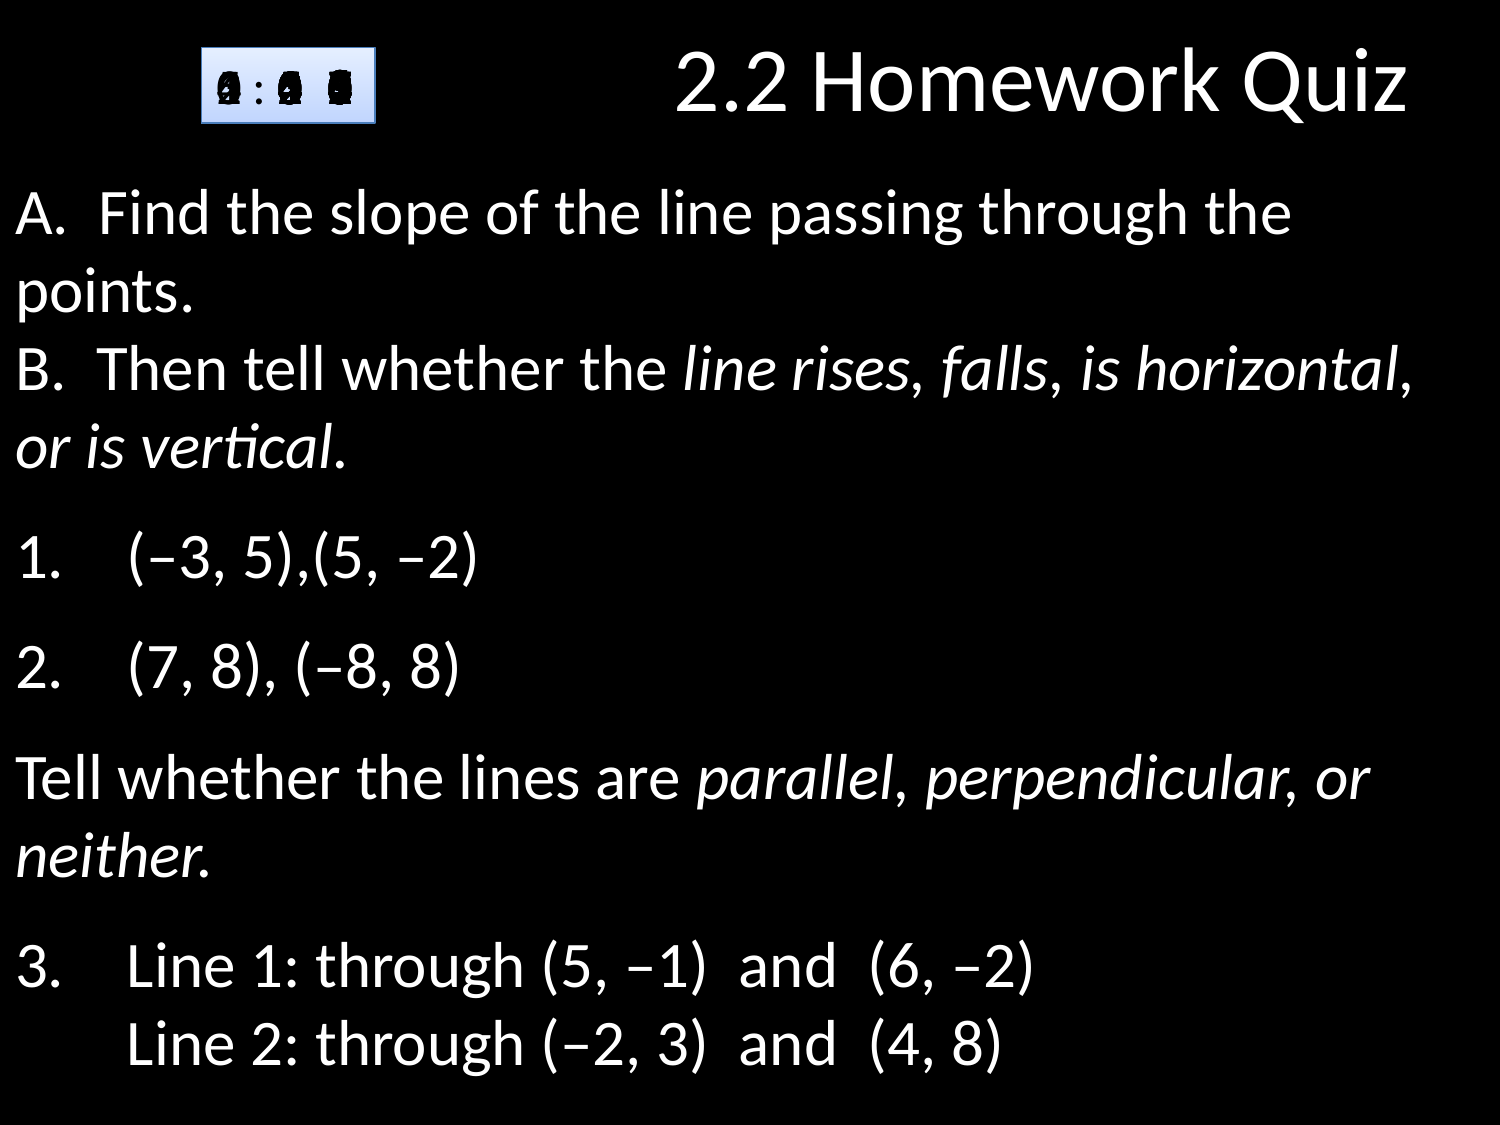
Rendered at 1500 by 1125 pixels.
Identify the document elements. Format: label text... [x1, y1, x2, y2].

list A. Find the slope of the line passing through the points. B. Then tell whether the line rises, falls, is horizontal, or is vertical. (–3, 5),(5, –2) (7, 8), (–8, 8) Tell whether the lines are parallel, perpendicular, or neither. Line 1: through (5, –1) and (6, –2) Line 2: through (–2, 3) and (4, 8) [0, 162, 1500, 1088]
text_box [201, 47, 376, 124]
text_box 0 [201, 47, 252, 123]
title 2.2 Homework Quiz [75, 0, 1425, 150]
text_box : [252, 47, 262, 123]
text_box 0 [262, 47, 312, 123]
text_box 9 [312, 47, 363, 123]
